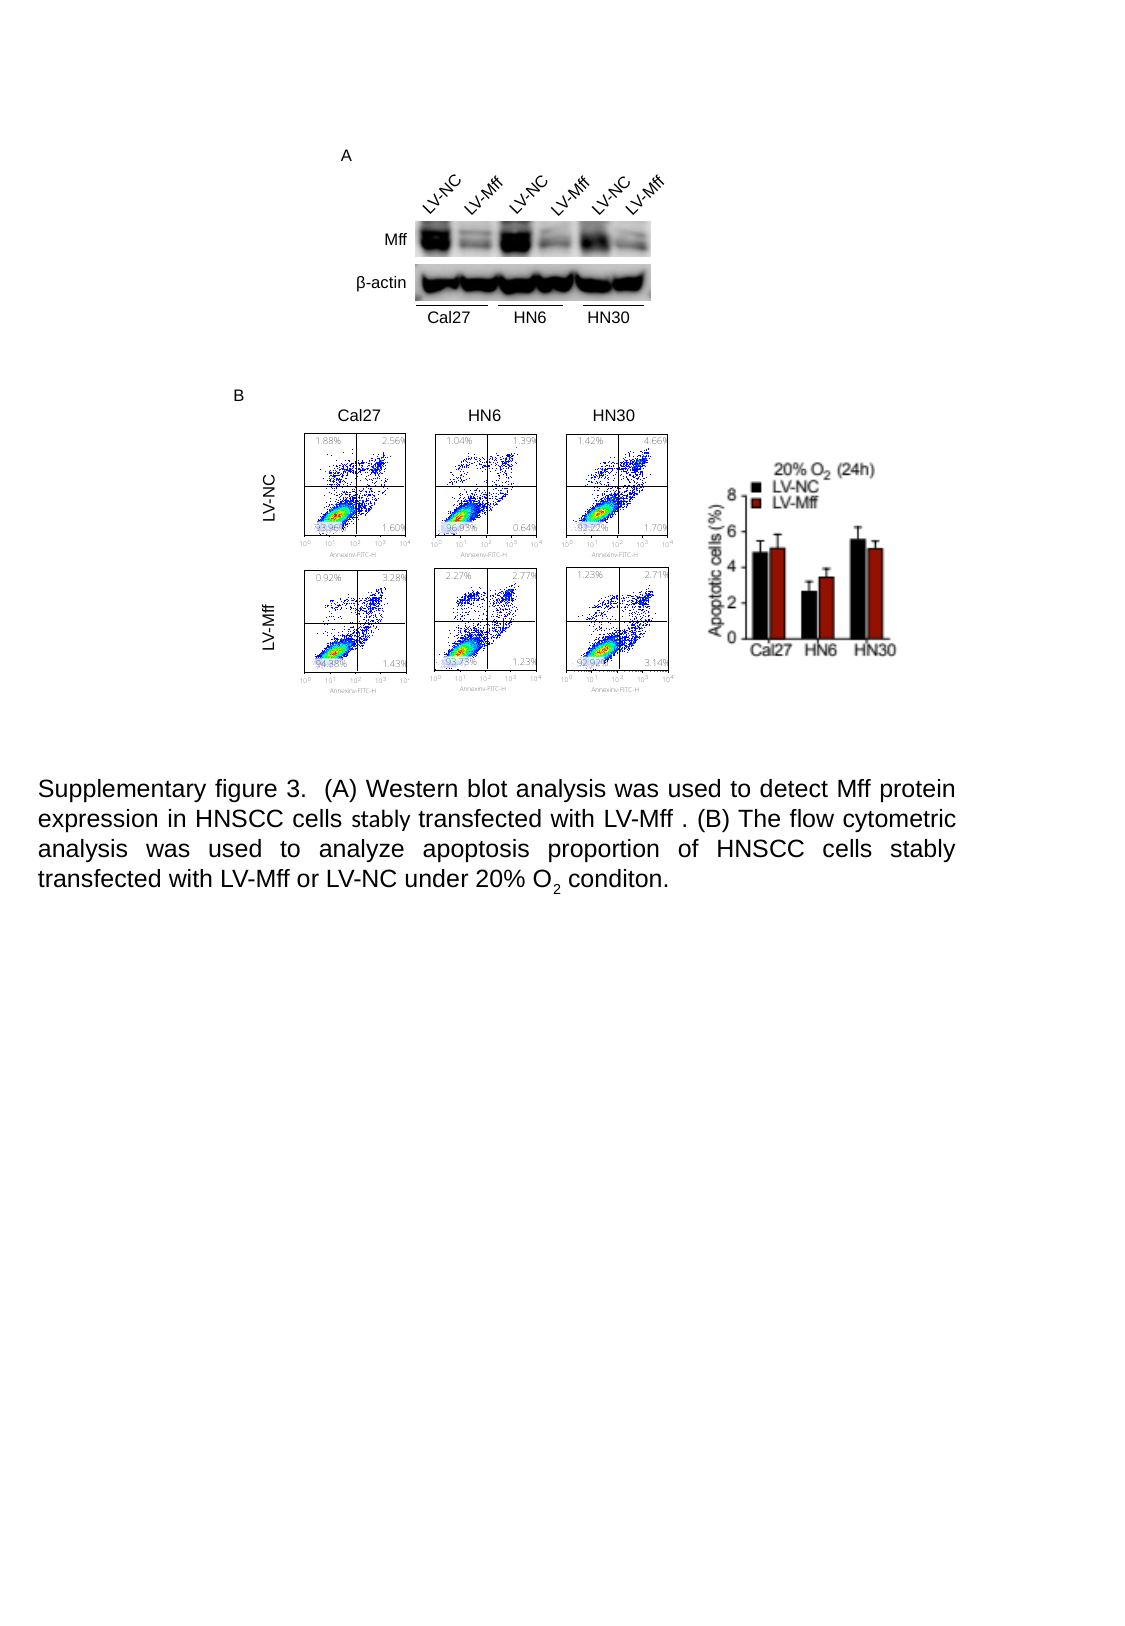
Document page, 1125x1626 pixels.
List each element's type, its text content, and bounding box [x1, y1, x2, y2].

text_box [326, 137, 697, 336]
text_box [218, 377, 903, 696]
text_box Supplementary figure 3. (A) Western blot analysis was used to detect Mff protein expression in HNSCC cells stably transfected with LV-Mff . (B) The flow cytometric analysis was used to analyze apoptosis proportion of HNSCC cells stably transfected with LV-Mff or LV-NC under 20% O2 conditon. [23, 765, 973, 935]
